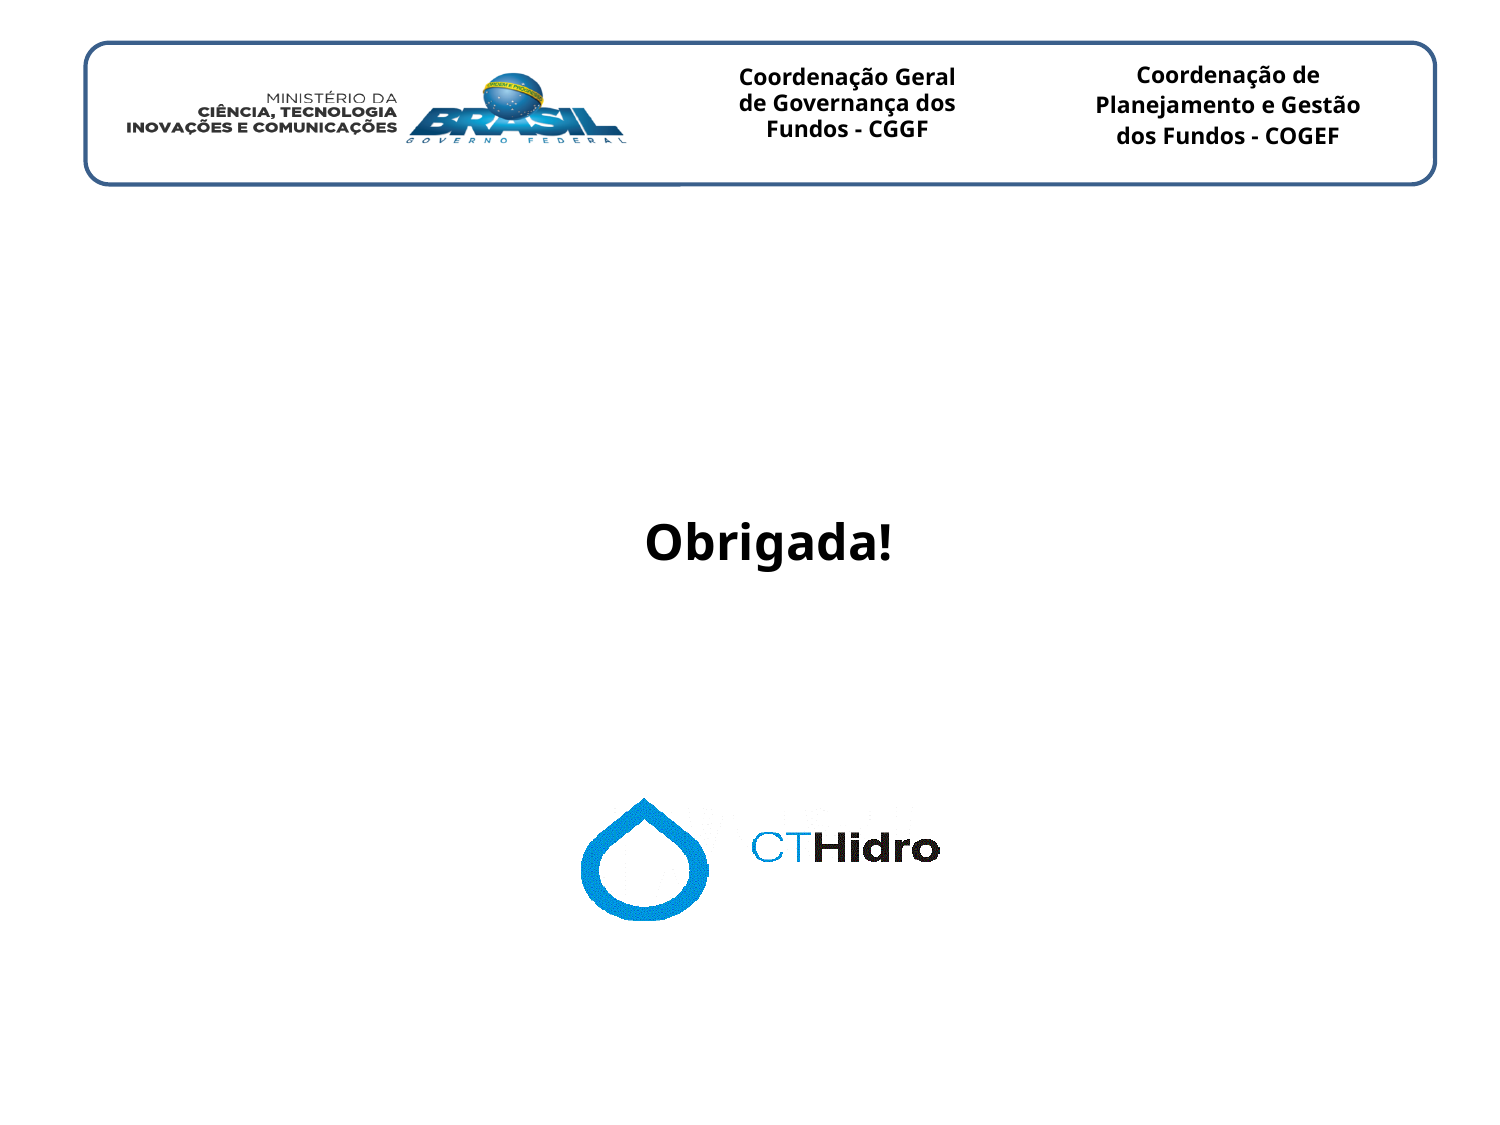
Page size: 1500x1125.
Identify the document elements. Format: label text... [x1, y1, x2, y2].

text_box Obrigada! [629, 503, 949, 579]
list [580, 798, 940, 922]
text_box Coordenação Geral de Governança dos Fundos - CGGF [714, 57, 981, 150]
text_box Coordenação de Planejamento e Gestão dos Fundos - COGEF [1064, 50, 1392, 157]
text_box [127, 67, 631, 149]
text_box [83, 40, 1438, 187]
